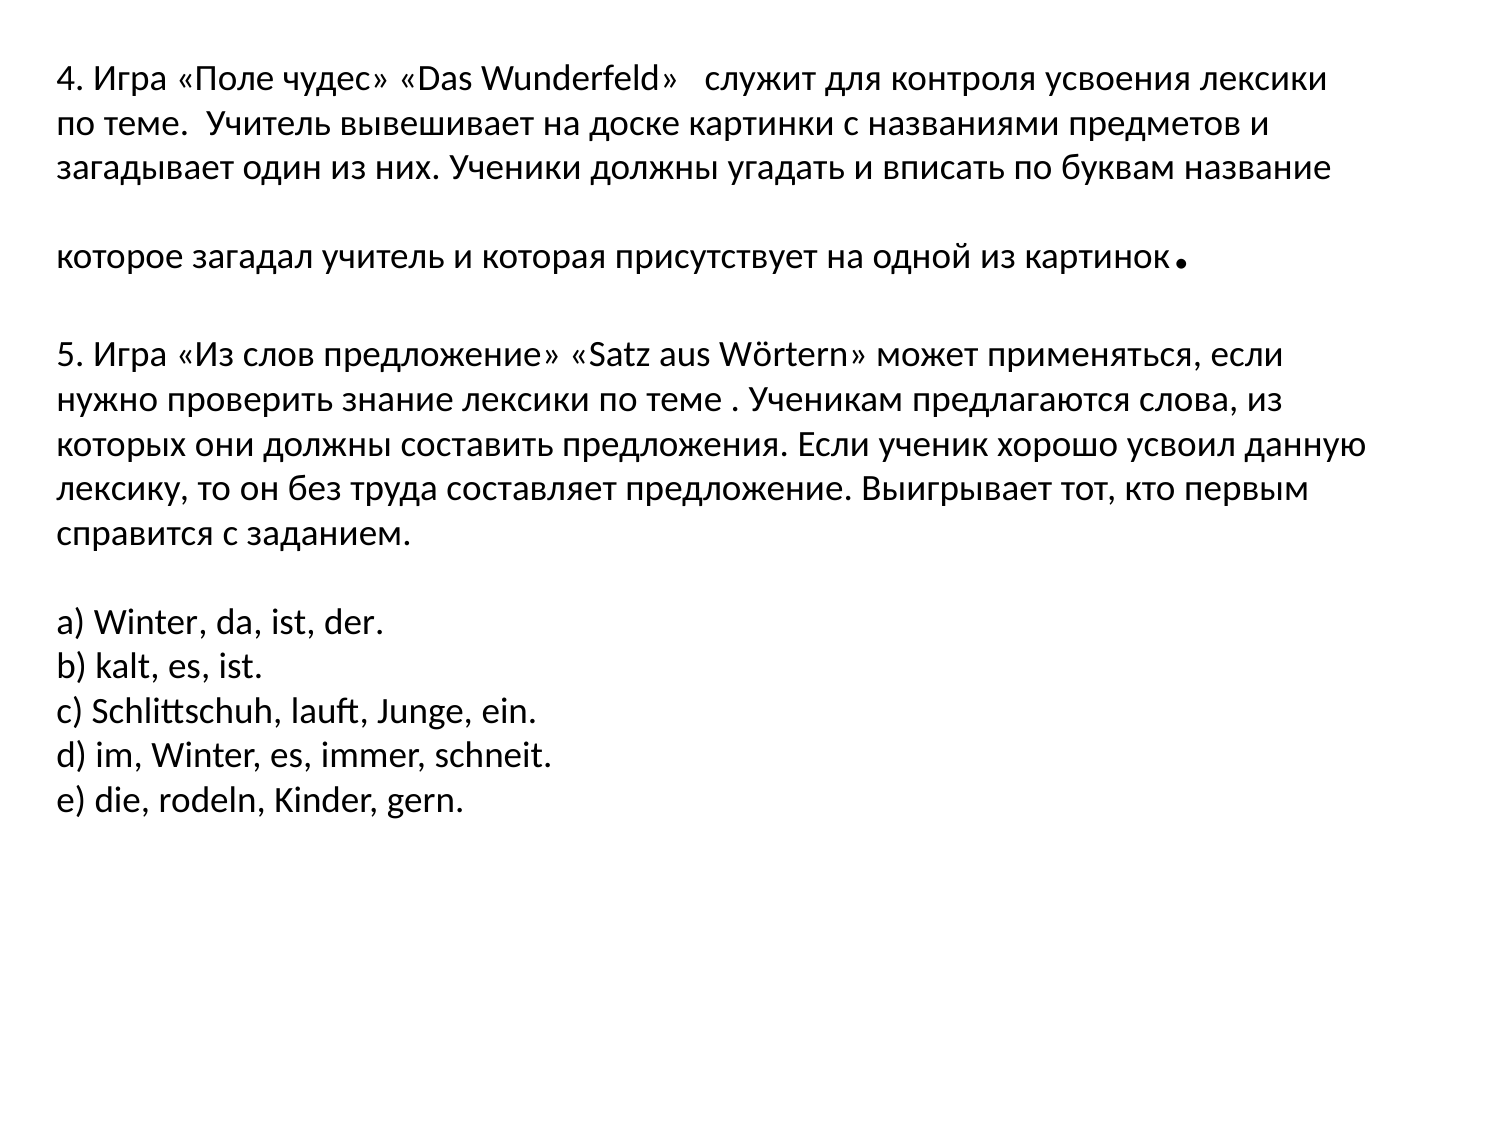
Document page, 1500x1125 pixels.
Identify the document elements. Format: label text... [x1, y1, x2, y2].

title 4. Игра «Поле чудес» «Das Wunderfeld» служит для контроля усвоения лексики по теме. Учитель вывешивает на доске картинки с названиями предметов и загадывает один из них. Ученики должны угадать и вписать по буквам название которое загадал учитель и которая присутствует на одной из картинок. 5. Игра «Из слов предложение» «Satz aus Wörtern» может применяться, если нужно проверить знание лексики по теме . Ученикам предлагаются слова, из которых они должны составить предложения. Если ученик хорошо усвоил данную лексику, то он без труда составляет предложение. Выигрывает тот, кто первым справится с заданием. a) Winter, da, ist, der. b) kalt, es, ist. c) Schlittschuh, lauft, Junge, ein. d) im, Winter, es, immer, schneit. e) die, rodeln, Kinder, gern. [41, 42, 1392, 965]
